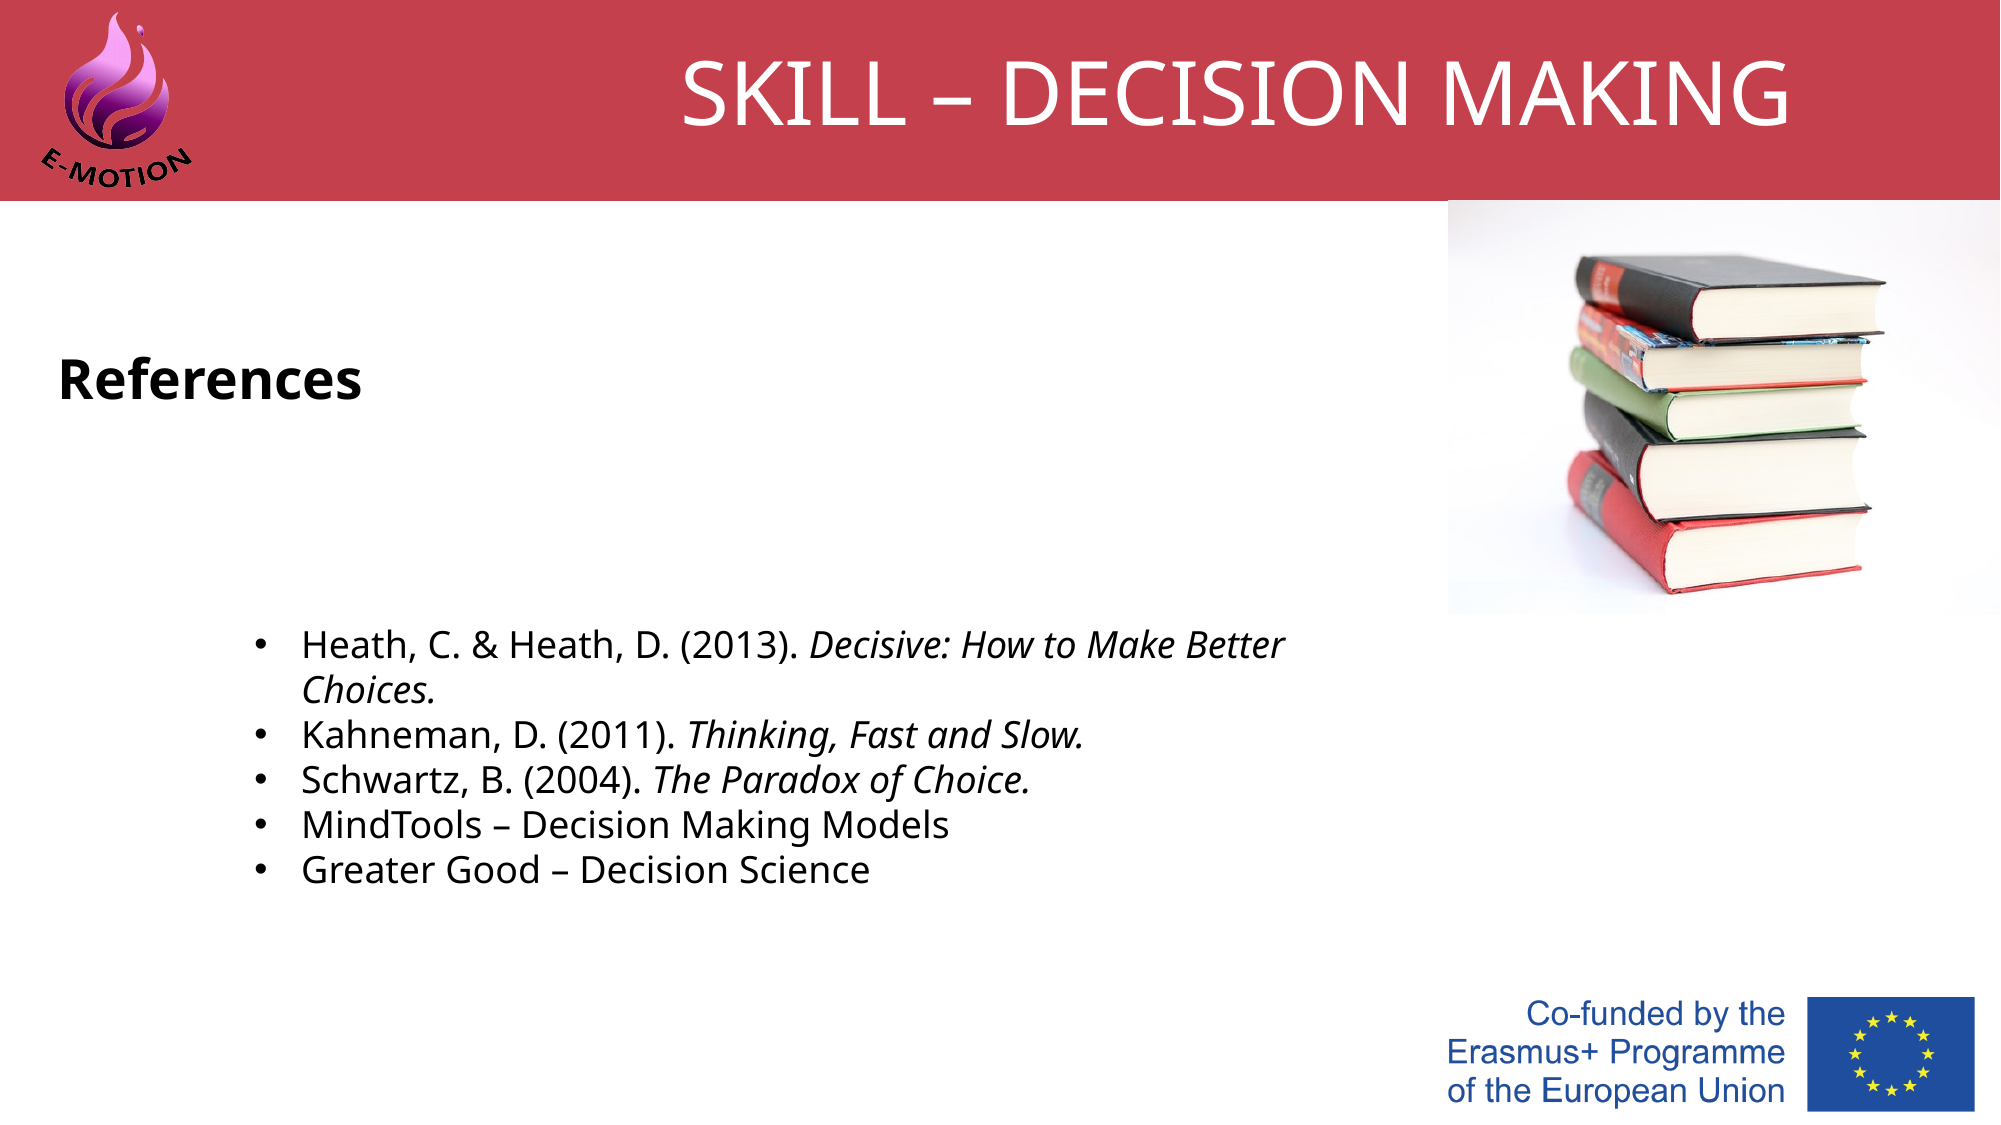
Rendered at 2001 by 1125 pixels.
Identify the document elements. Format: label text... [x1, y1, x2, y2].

text_box Heath, C. & Heath, D. (2013). Decisive: How to Make Better Choices. Kahneman, D. (2011). Thinking, Fast and Slow. Schwartz, B. (2004). The Paradox of Choice. MindTools – Decision Making Models Greater Good – Decision Science [239, 613, 1366, 899]
text_box SKILL – DECISION MAKING [551, 28, 1810, 304]
picture [1448, 200, 2000, 614]
picture [0, 0, 253, 247]
list References [42, 286, 1448, 421]
